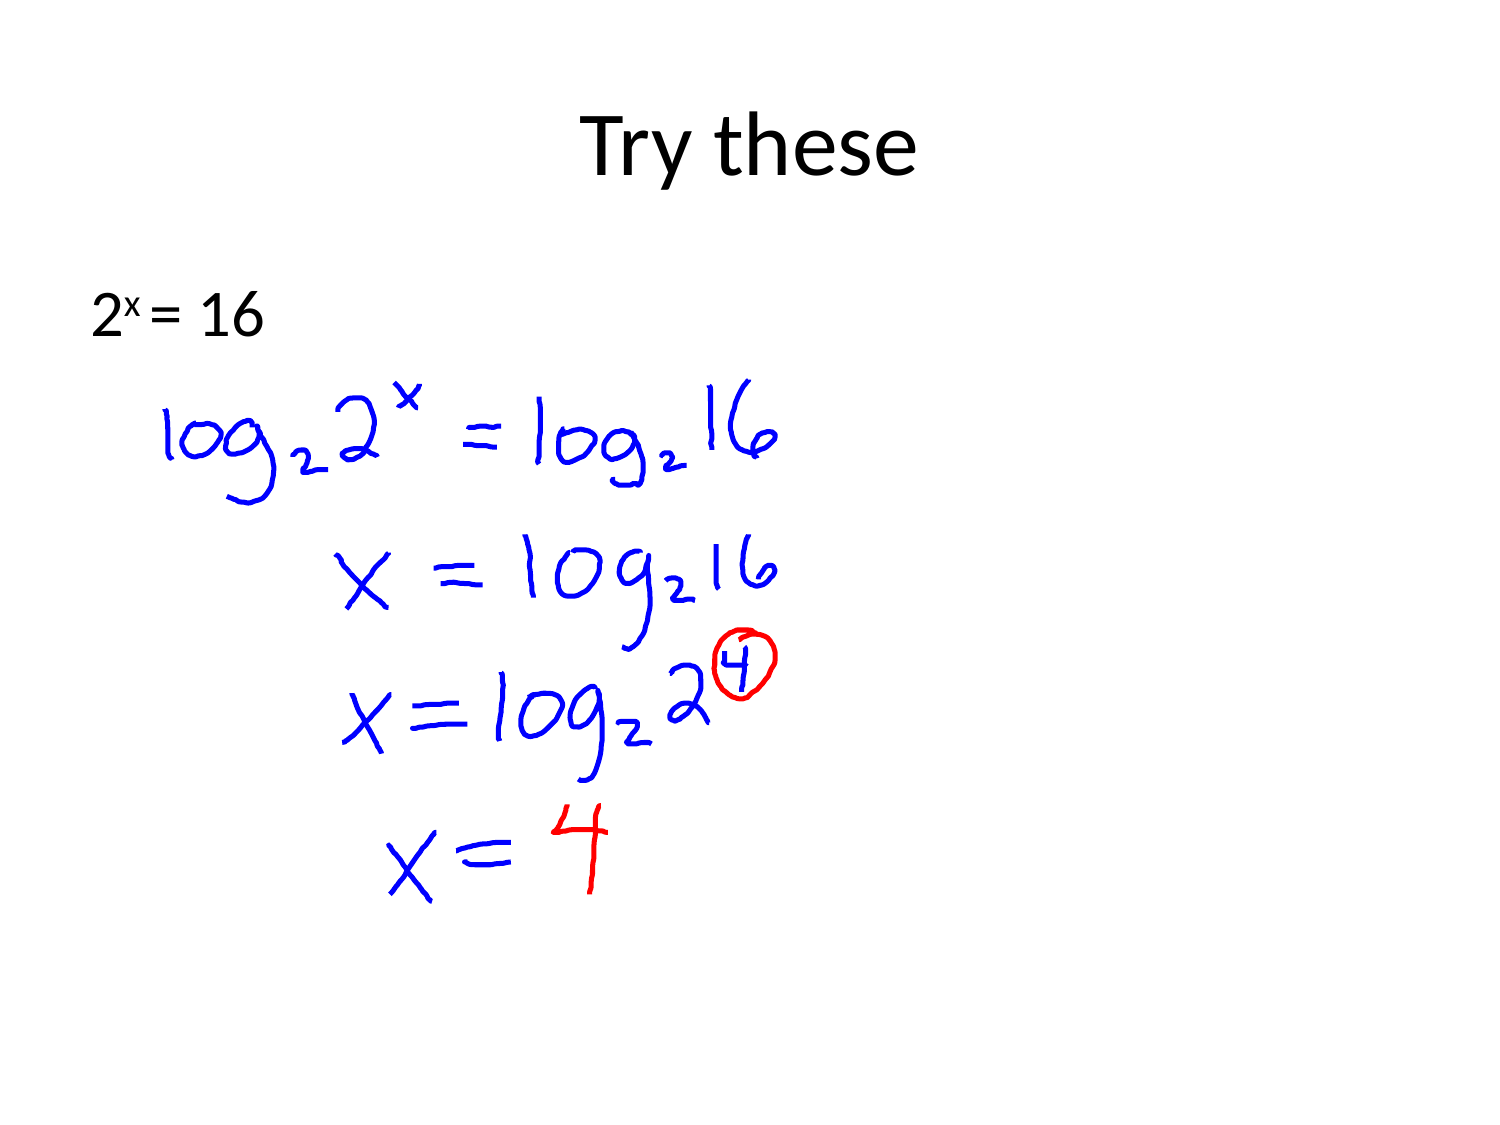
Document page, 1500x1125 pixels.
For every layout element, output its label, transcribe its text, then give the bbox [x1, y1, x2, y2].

text_box [669, 664, 710, 724]
text_box [569, 685, 603, 782]
text_box [557, 428, 596, 464]
text_box [708, 385, 713, 450]
text_box [337, 397, 379, 461]
text_box [389, 831, 437, 895]
text_box [467, 425, 502, 429]
text_box [715, 544, 720, 590]
text_box [524, 534, 535, 598]
text_box [497, 672, 505, 742]
text_box [660, 452, 687, 471]
text_box [292, 449, 329, 474]
text_box [741, 534, 776, 587]
text_box [412, 702, 459, 707]
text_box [552, 804, 609, 895]
text_box [387, 844, 407, 871]
text_box [556, 549, 602, 597]
text_box [164, 409, 173, 460]
text_box [617, 720, 652, 745]
list 2x = 16 [75, 262, 1425, 1005]
text_box [362, 584, 389, 609]
text_box [224, 419, 275, 504]
text_box [409, 398, 419, 409]
text_box [334, 553, 363, 586]
text_box [393, 381, 407, 399]
text_box [603, 429, 644, 486]
text_box [729, 379, 776, 459]
text_box [536, 396, 542, 465]
text_box [463, 443, 497, 448]
text_box [351, 693, 365, 721]
text_box [345, 552, 390, 610]
text_box [342, 693, 392, 744]
text_box [181, 422, 222, 458]
text_box [440, 581, 483, 586]
text_box [463, 861, 511, 866]
title Try these [75, 45, 1425, 233]
text_box [520, 692, 564, 738]
text_box [411, 723, 468, 730]
text_box [713, 629, 776, 700]
text_box [397, 383, 421, 409]
text_box [407, 870, 433, 903]
text_box [433, 564, 475, 569]
text_box [365, 723, 383, 754]
text_box [618, 550, 651, 651]
text_box [456, 841, 511, 852]
text_box [665, 577, 696, 602]
